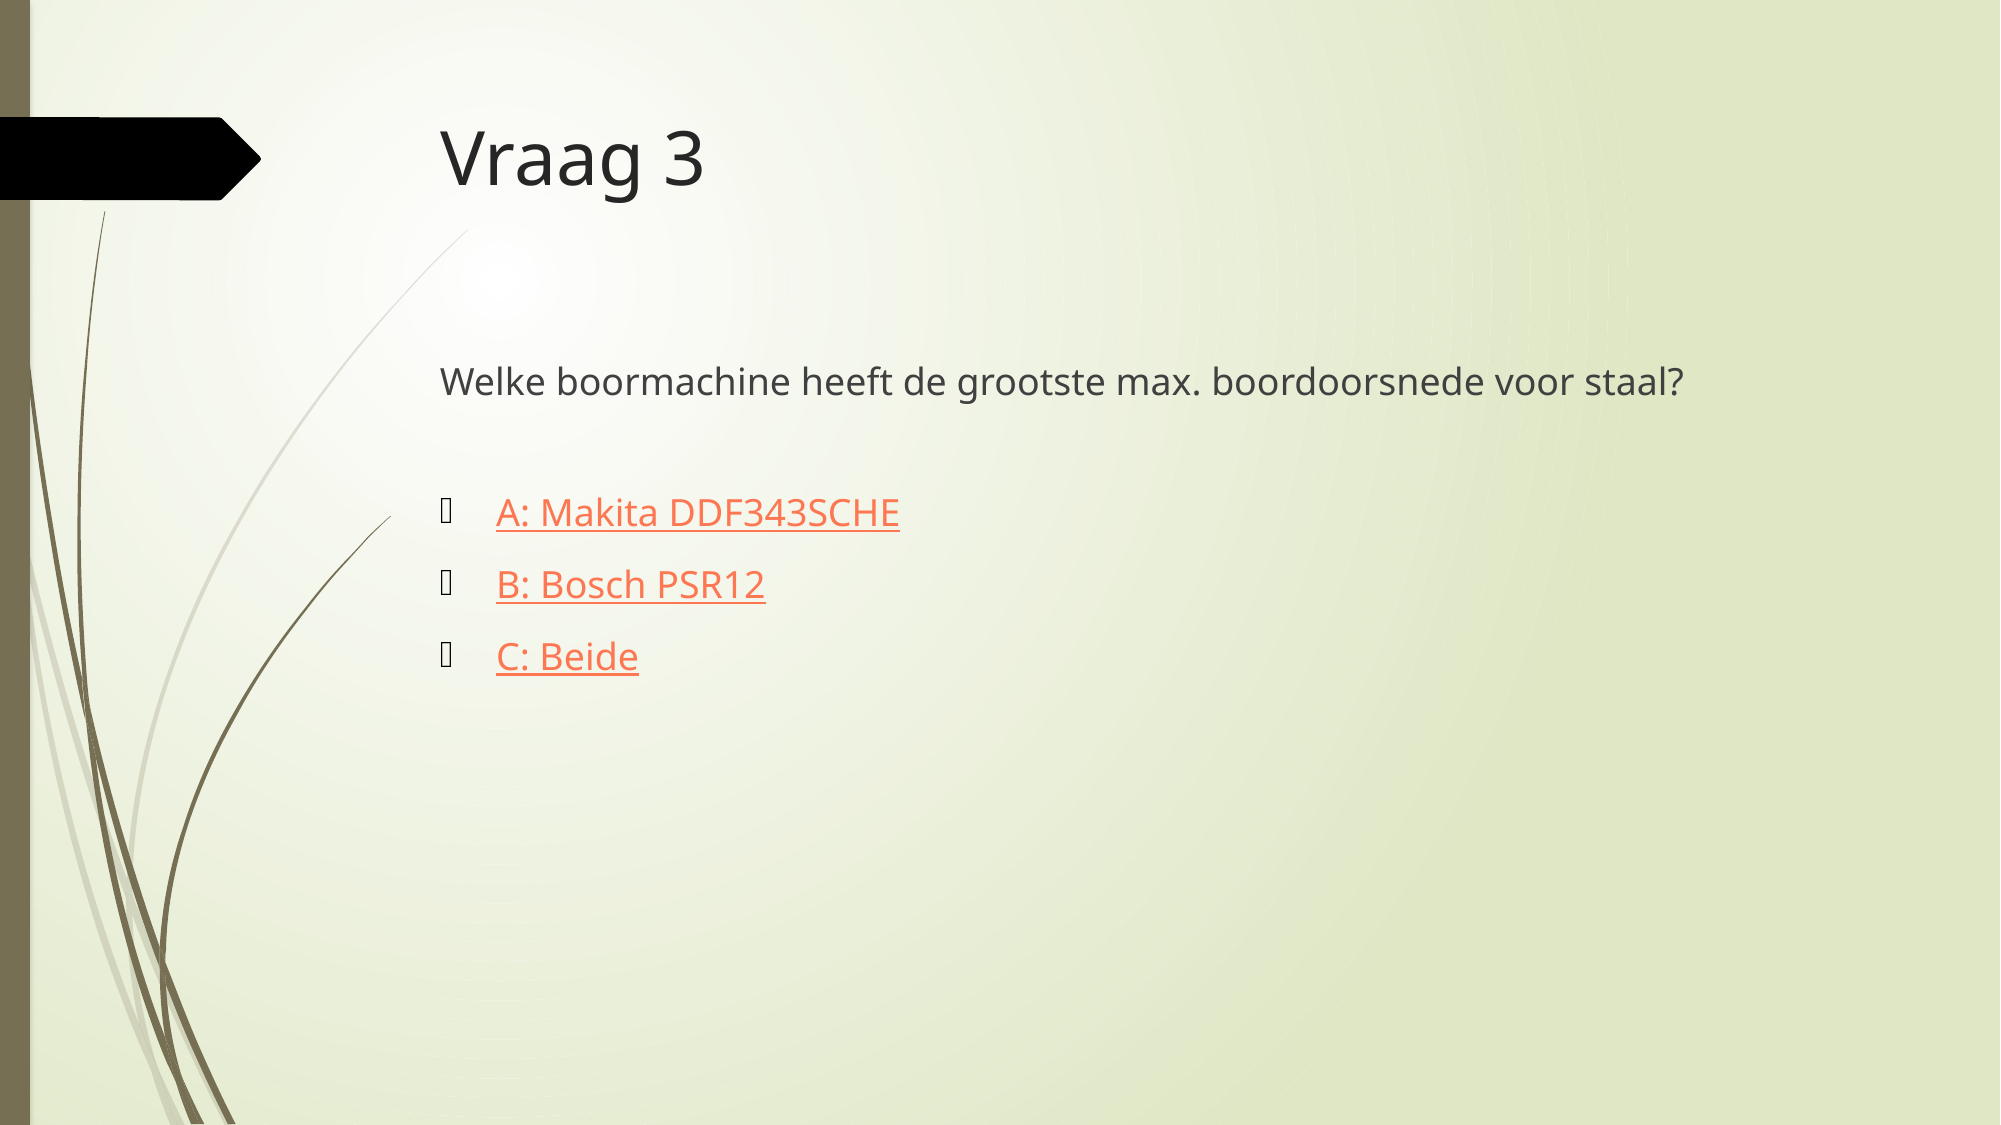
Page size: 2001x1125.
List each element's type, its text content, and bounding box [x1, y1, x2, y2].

list Welke boormachine heeft de grootste max. boordoorsnede voor staal? A: Makita DDF343SCHE B: Bosch PSR12 C: Beide [424, 350, 1888, 970]
title Vraag 3 [425, 102, 1888, 313]
